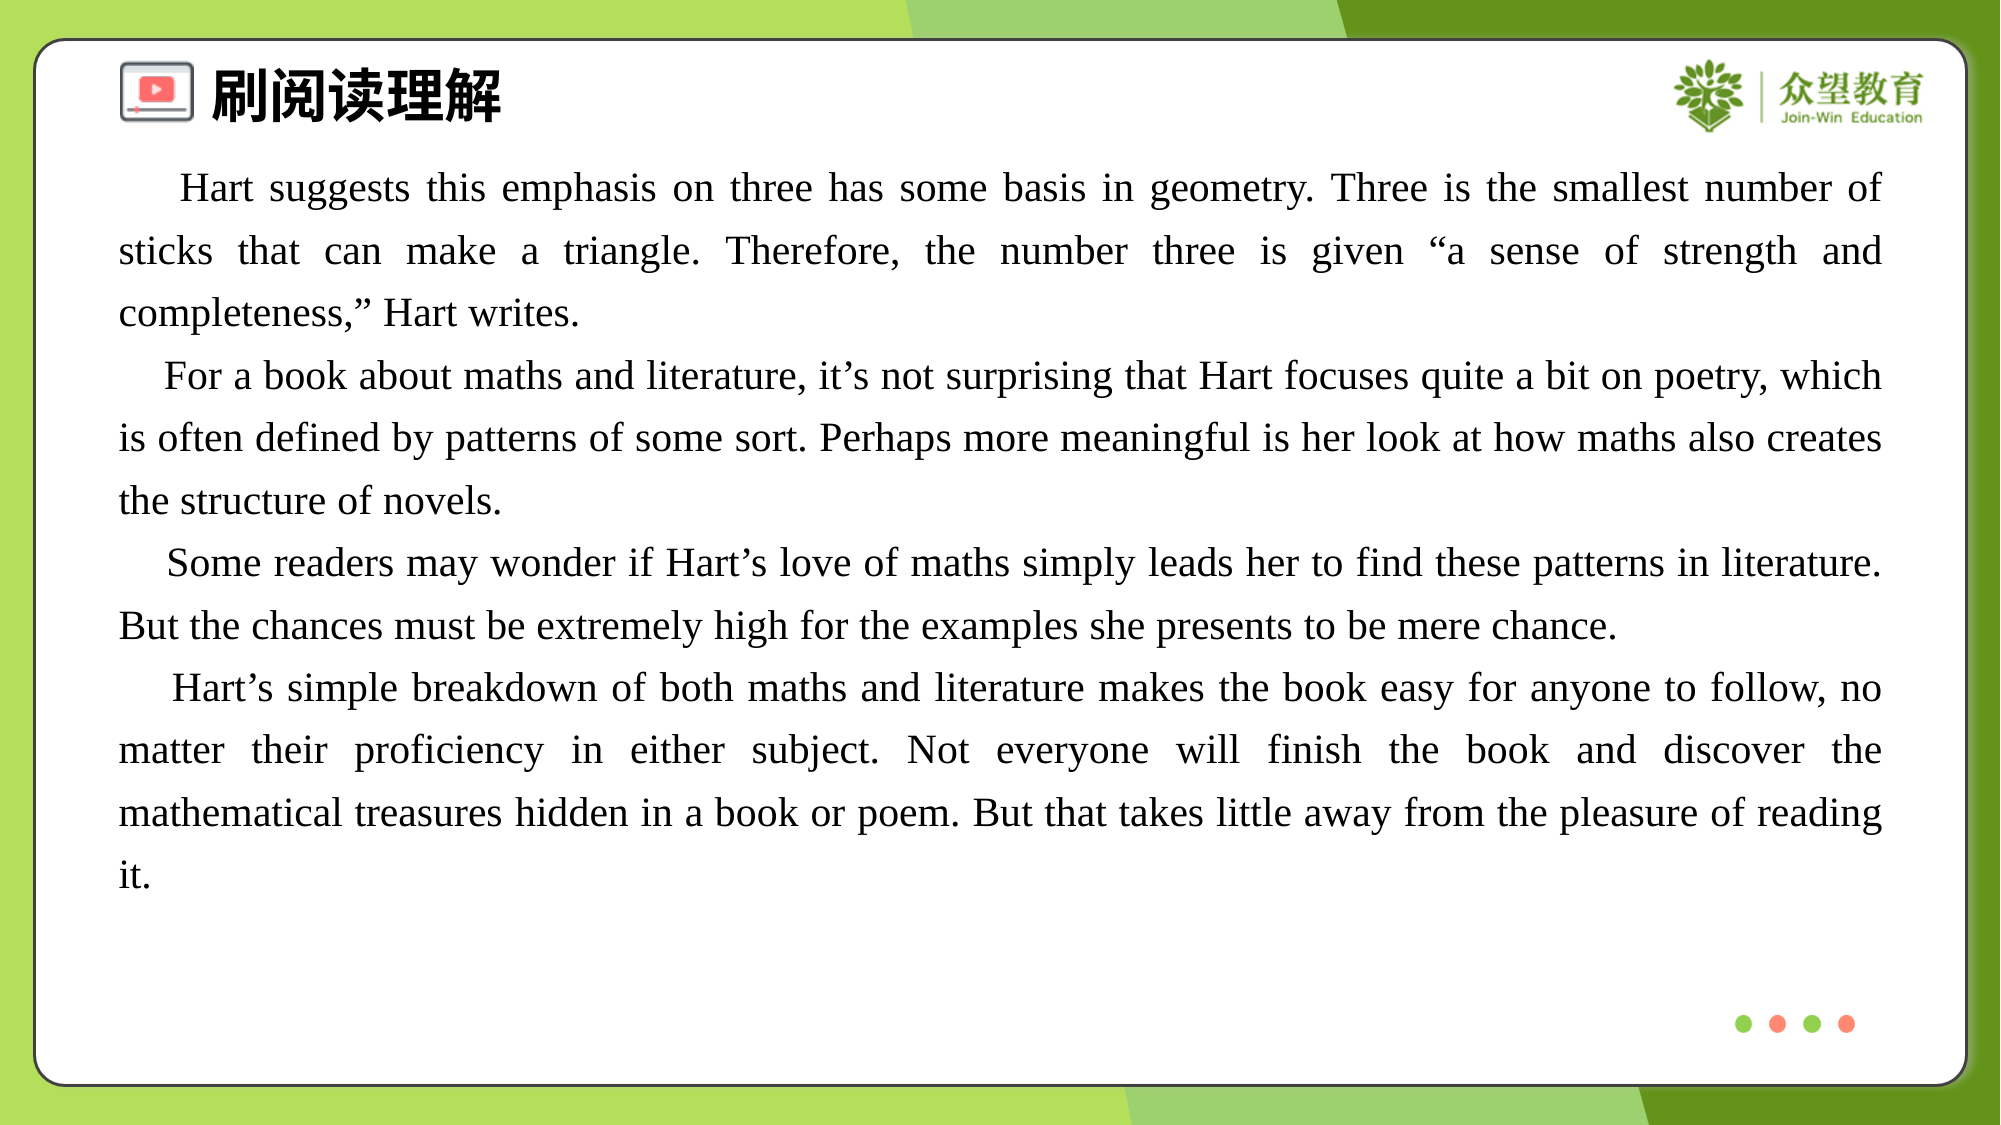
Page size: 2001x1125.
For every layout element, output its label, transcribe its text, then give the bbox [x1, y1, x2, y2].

picture [0, 0, 2000, 1125]
text_box Hart suggests this emphasis on three has some basis in geometry. Three is the smallest number of sticks that can make a triangle. Therefore, the number three is given “a sense of strength and completeness,” Hart writes. For a book about maths and literature, it’s not surprising that Hart focuses quite a bit on poetry, which is often defined by patterns of some sort. Perhaps more meaningful is her look at how maths also creates the structure of novels. Some readers may wonder if Hart’s love of maths simply leads her to find these patterns in literature. But the chances must be extremely high for the examples she presents to be mere chance. Hart’s simple breakdown of both maths and literature makes the book easy for anyone to follow, no matter their proficiency in either subject. Not everyone will finish the book and discover the mathematical treasures hidden in a book or poem. But that takes little away from the pleasure of reading it. [118, 147, 1883, 955]
